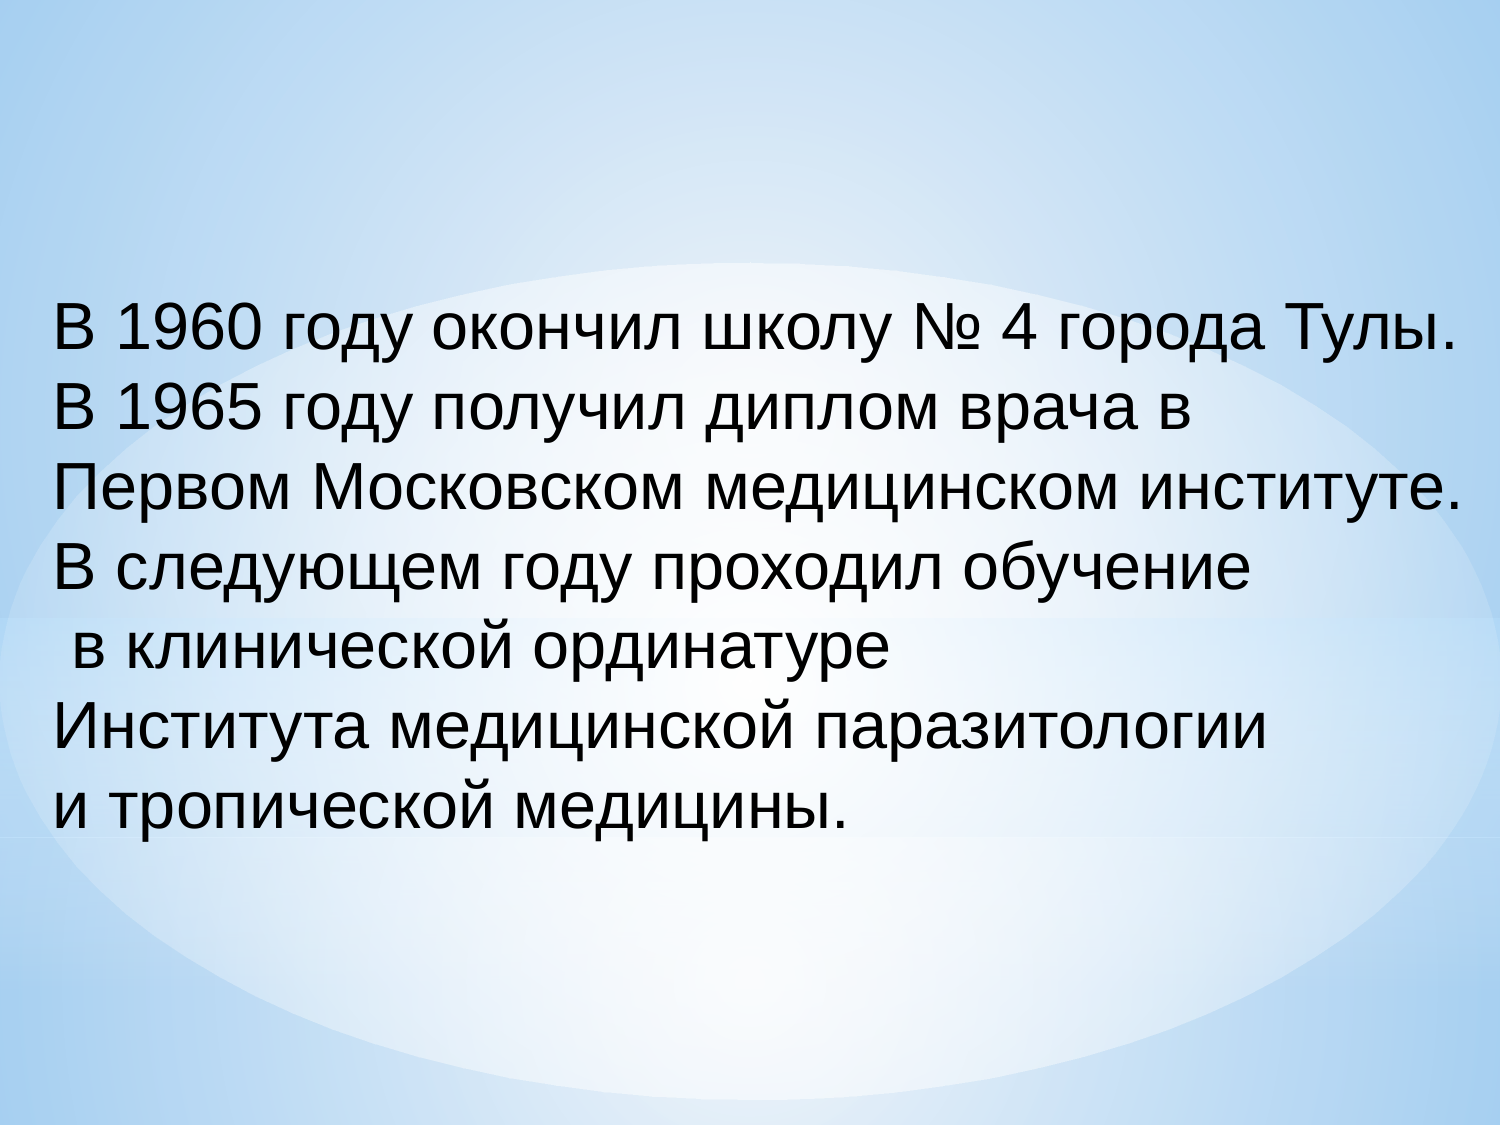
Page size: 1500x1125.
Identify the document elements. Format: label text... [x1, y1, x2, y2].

text_box В 1960 году окончил школу № 4 города Тулы. В 1965 году получил диплом врача в Первом Московском медицинском институте. В следующем году проходил обучение в клинической ординатуре Института медицинской паразитологии и тропической медицины. [38, 275, 1499, 850]
